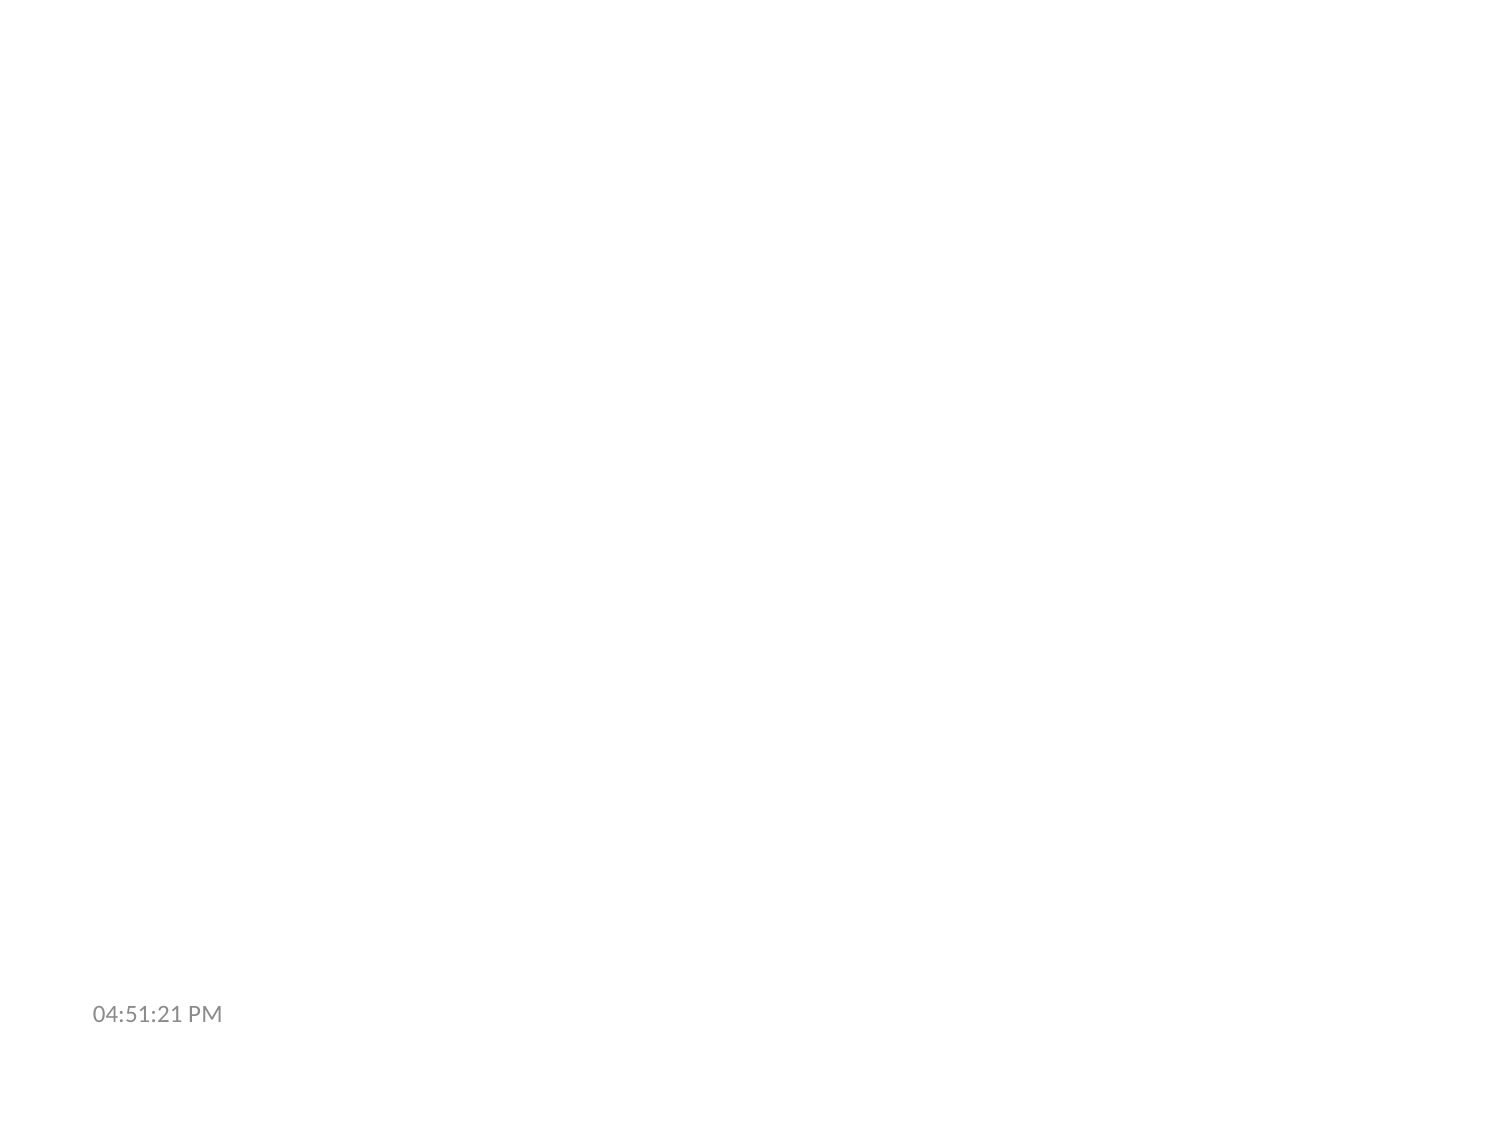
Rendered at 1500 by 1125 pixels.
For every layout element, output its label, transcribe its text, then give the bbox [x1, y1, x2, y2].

text_box 3:35:09 PM [77, 982, 428, 1043]
